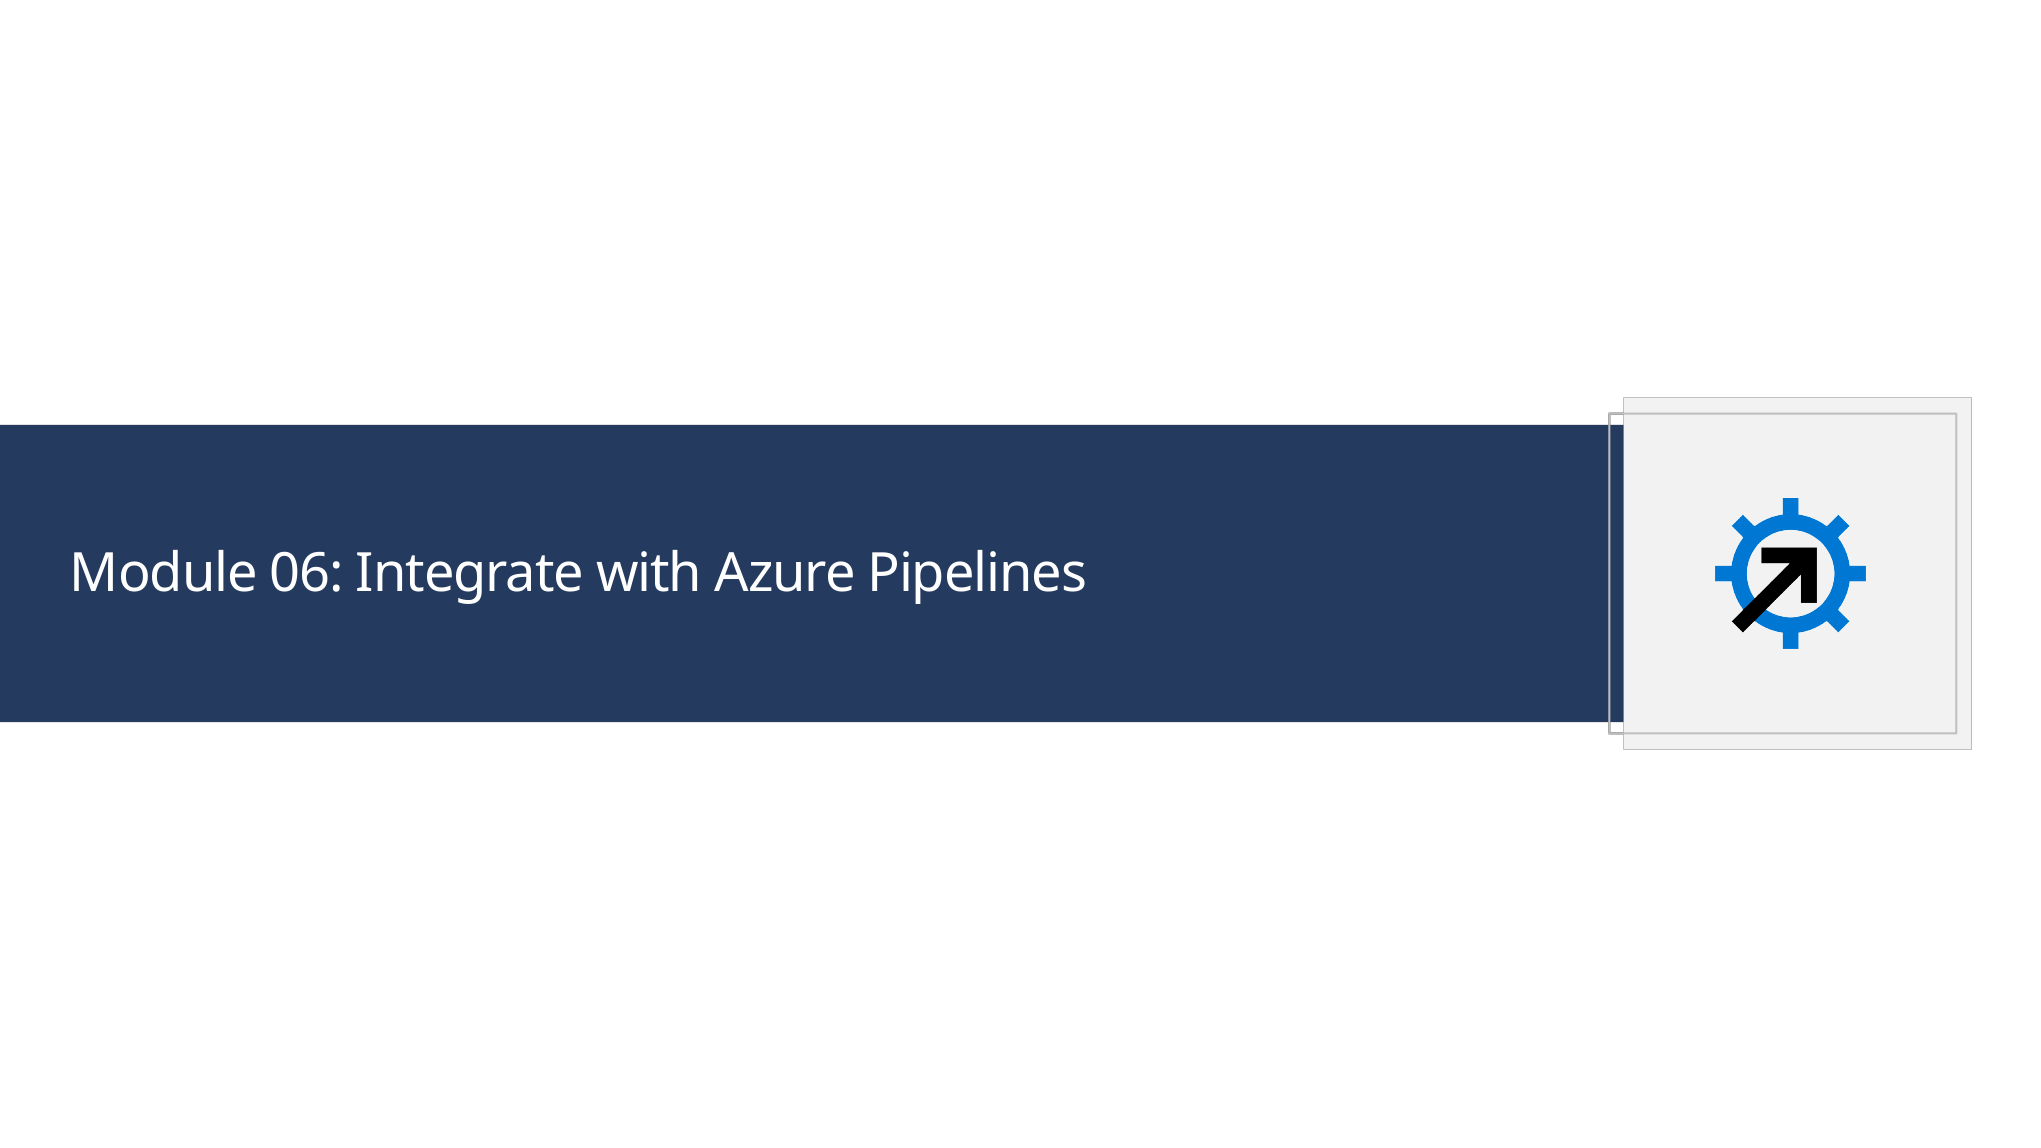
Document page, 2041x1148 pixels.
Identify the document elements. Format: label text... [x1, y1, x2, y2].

title Module 06: Integrate with Azure Pipelines [70, 544, 1558, 604]
picture [0, 0, 2041, 1148]
